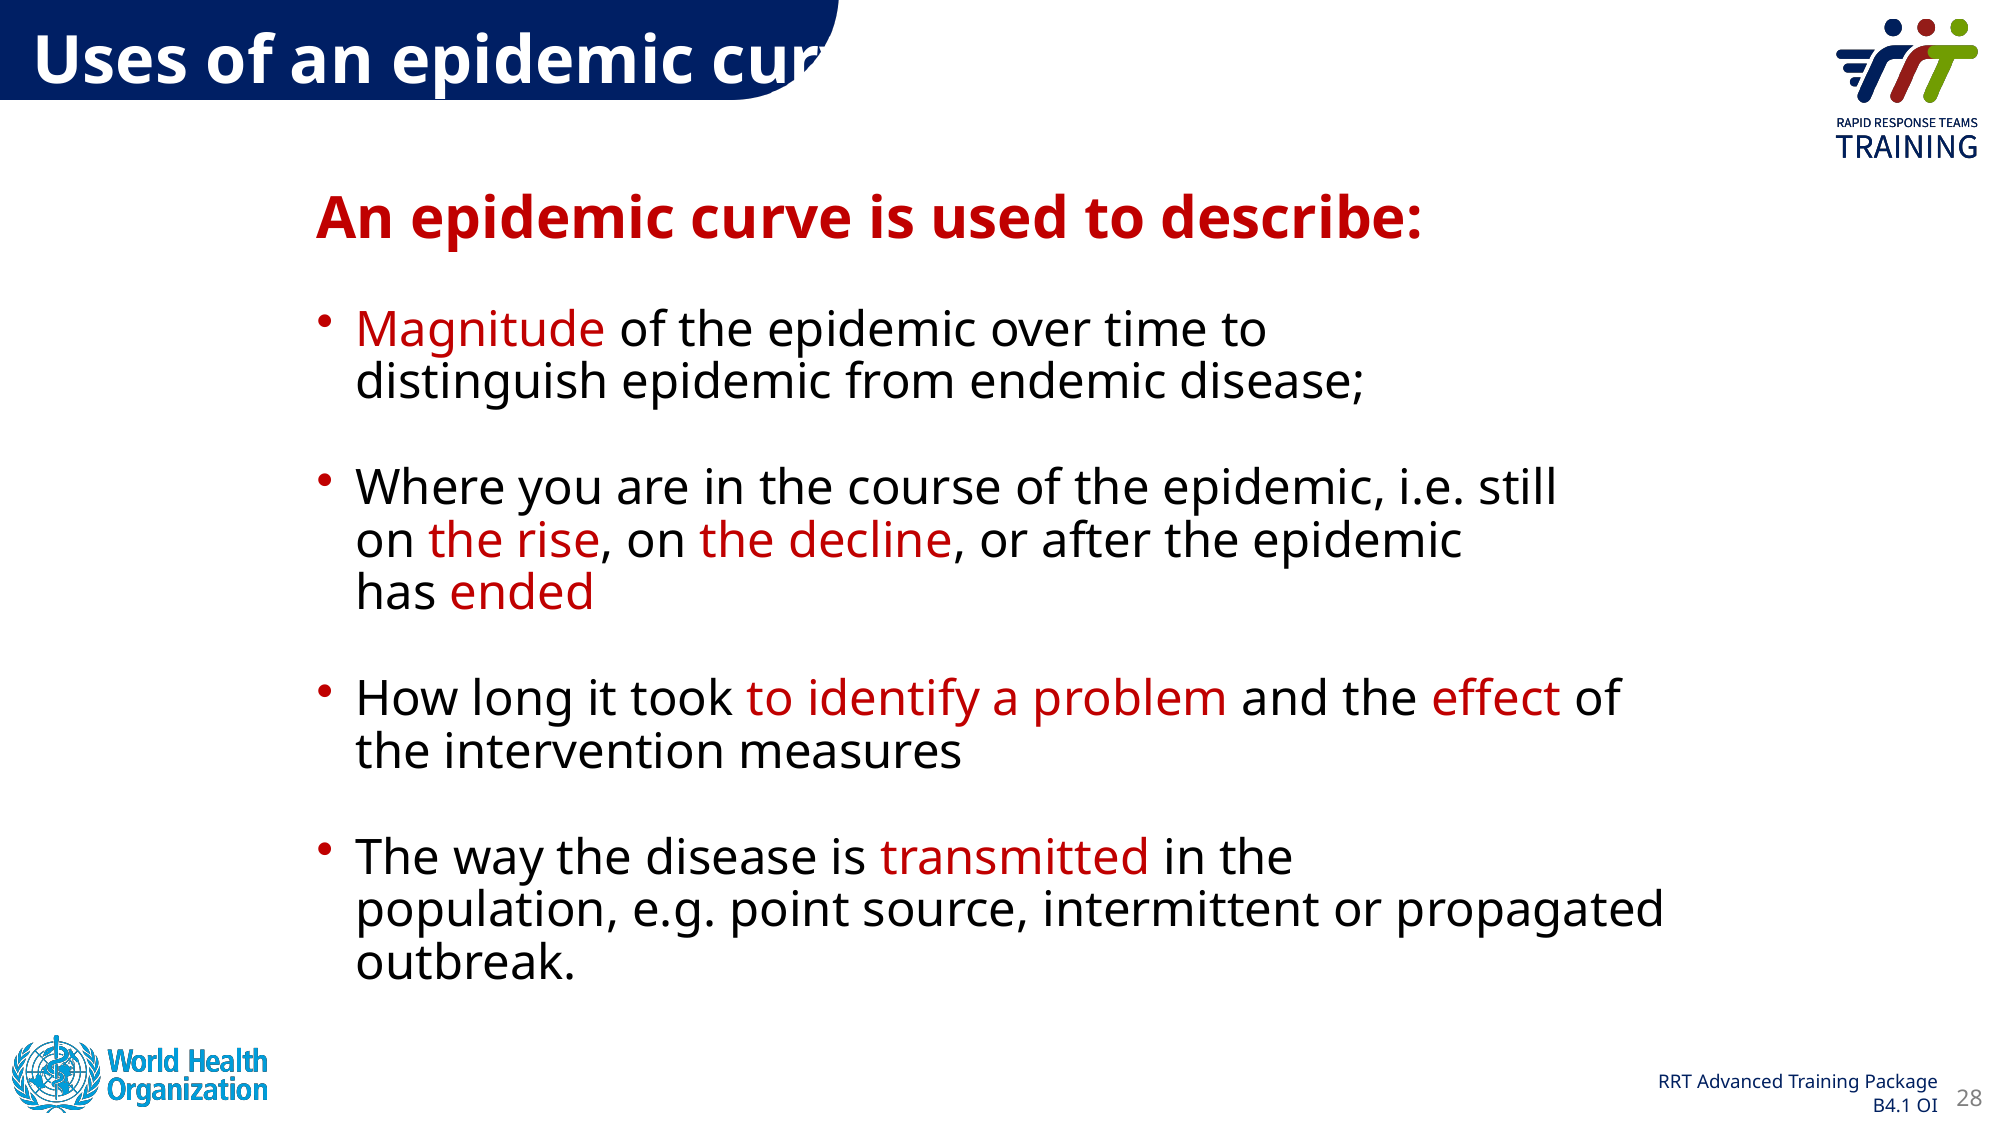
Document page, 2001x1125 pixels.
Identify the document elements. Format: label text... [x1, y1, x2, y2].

picture [36, 1088, 78, 1105]
picture [12, 1035, 54, 1068]
picture [22, 1062, 26, 1077]
picture [71, 1053, 90, 1091]
picture [34, 1054, 43, 1078]
picture [30, 1083, 37, 1091]
picture [0, 0, 839, 100]
text_box Uses of an epidemic curve [24, 8, 1196, 115]
picture [1835, 19, 1978, 167]
picture [40, 1062, 47, 1070]
picture [50, 1108, 62, 1113]
picture [12, 1083, 48, 1113]
picture [46, 1056, 54, 1062]
picture [59, 1035, 267, 1113]
picture [24, 1054, 36, 1087]
list An epidemic curve is used to describe: Magnitude of the epidemic over time to distinguish epidemic from endemic disease; Where you are in the course of the epidemic, i.e. still on the rise, on the decline, or after the epidemic has ended How long it took to identify a problem and the effect of the intervention measures The way the disease is transmitted in the population, e.g. point source, intermittent or propagated outbreak. [308, 180, 1692, 945]
